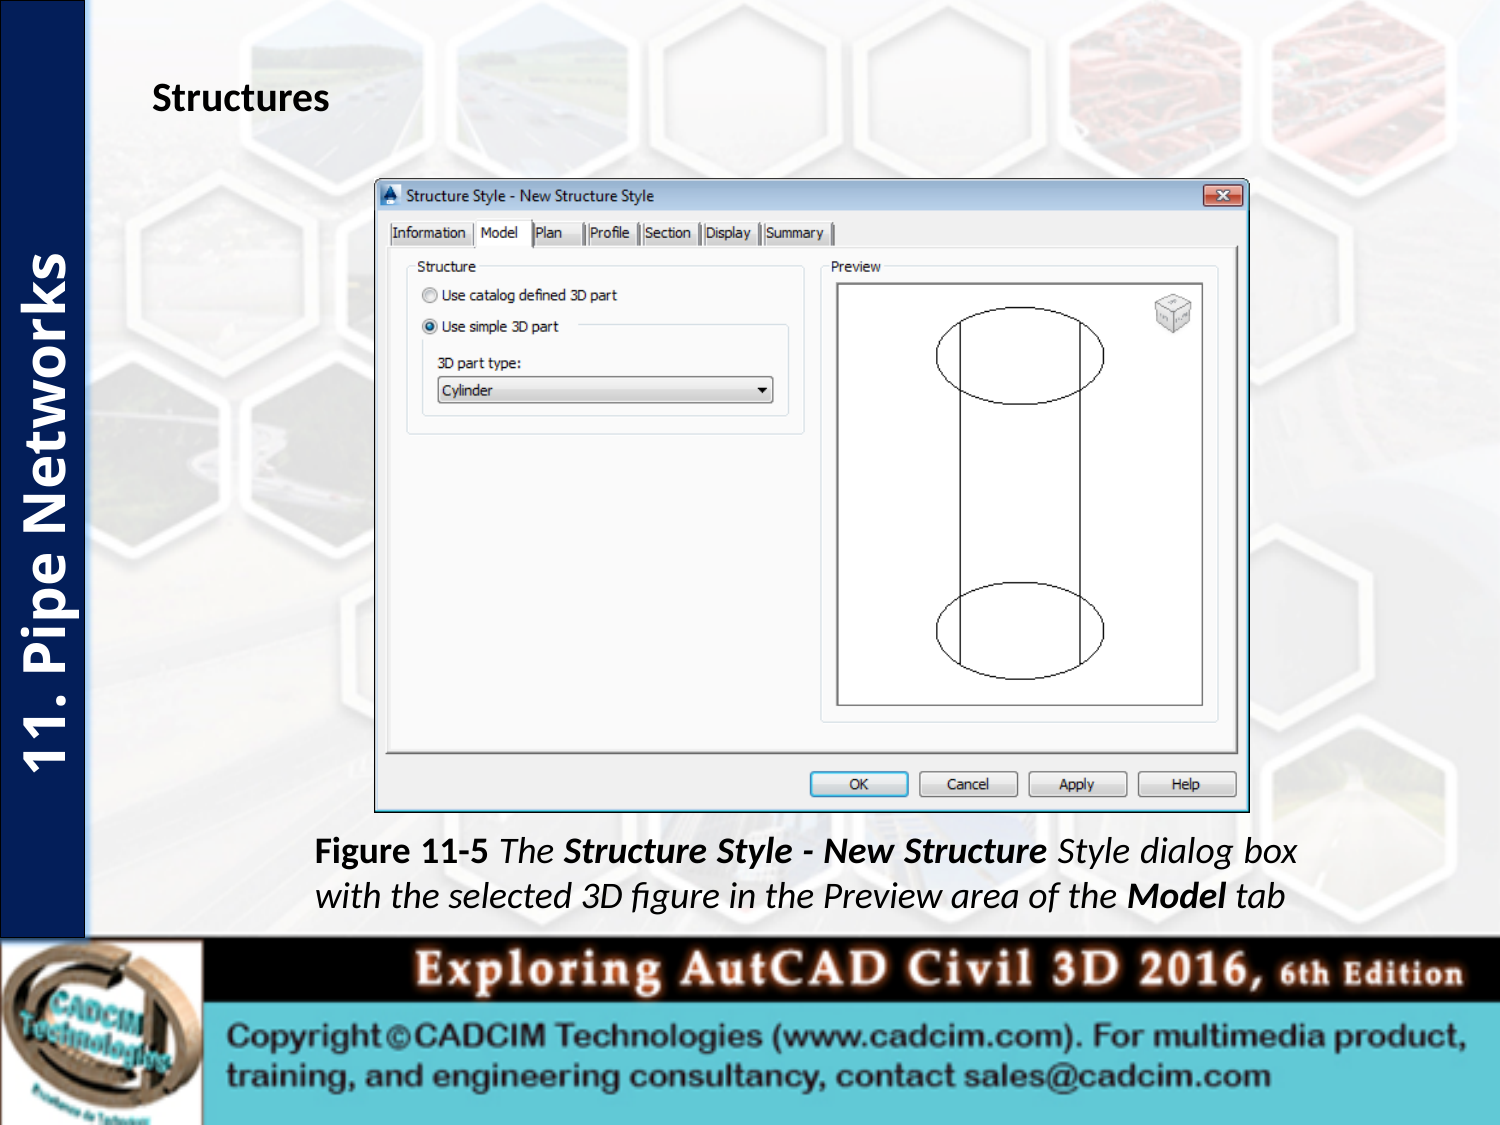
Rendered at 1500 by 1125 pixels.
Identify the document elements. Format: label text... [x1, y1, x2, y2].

text_box Structures [137, 62, 375, 128]
picture [0, 0, 1500, 1125]
text_box Figure 11-5 The Structure Style - New Structure Style dialog box with the selected 3D figure in the Preview area of the Model tab [300, 818, 1313, 924]
